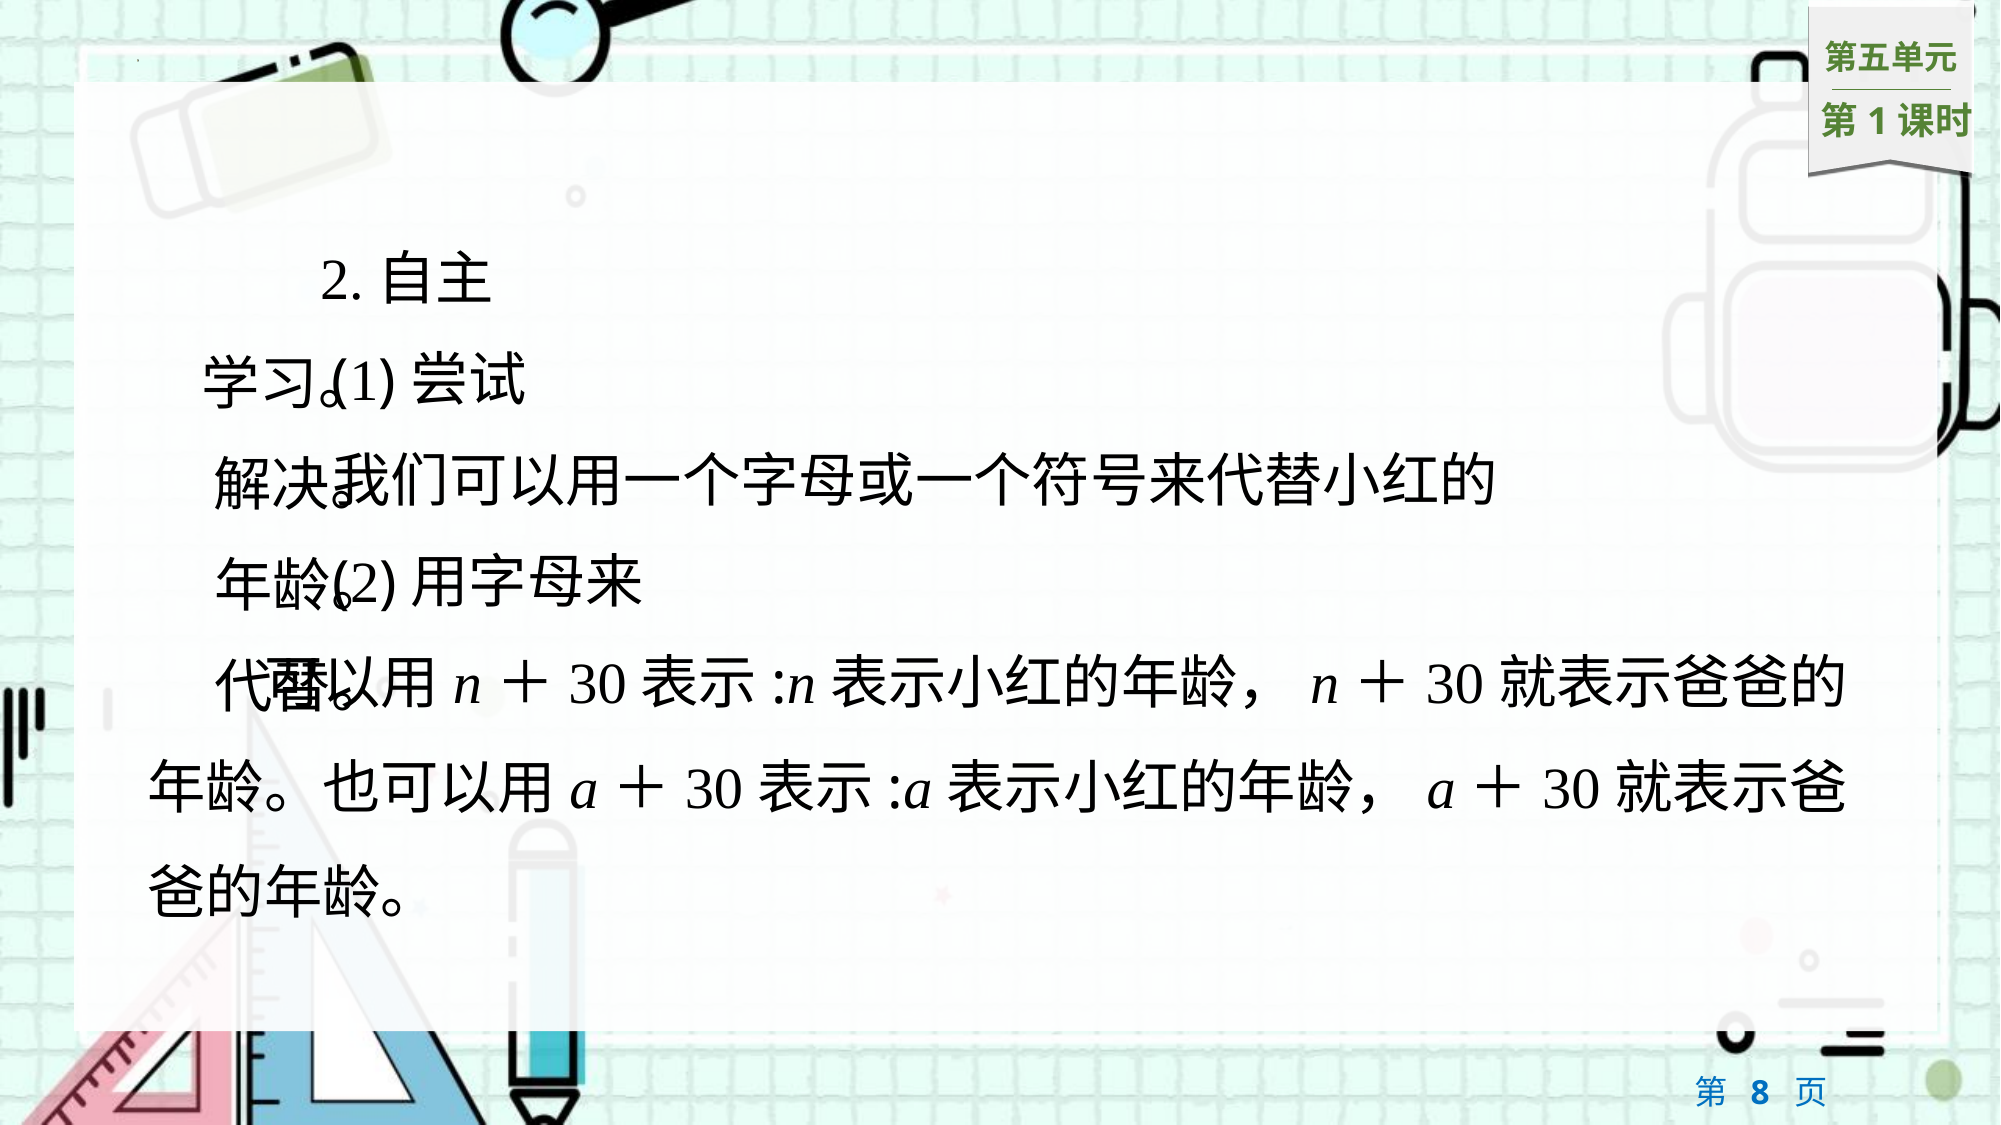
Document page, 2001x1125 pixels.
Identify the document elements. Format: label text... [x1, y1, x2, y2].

picture [1938, 168, 1971, 176]
text_box 我们可以用一个字母或一个符号来代替小红的年龄。 [214, 408, 1555, 514]
text_box 2.自主学习。 [201, 206, 552, 312]
picture [0, 0, 2000, 1125]
text_box (2)用字母来代替。 [214, 509, 701, 610]
text_box (1)尝试解决。 [213, 307, 584, 413]
text_box 可以用n＋30表示:n表示小红的年龄，n＋30就表示爸爸的年龄。也可以用a＋30表示:a表示小红的年龄，a＋30就表示爸爸的年龄。 [147, 610, 1853, 926]
